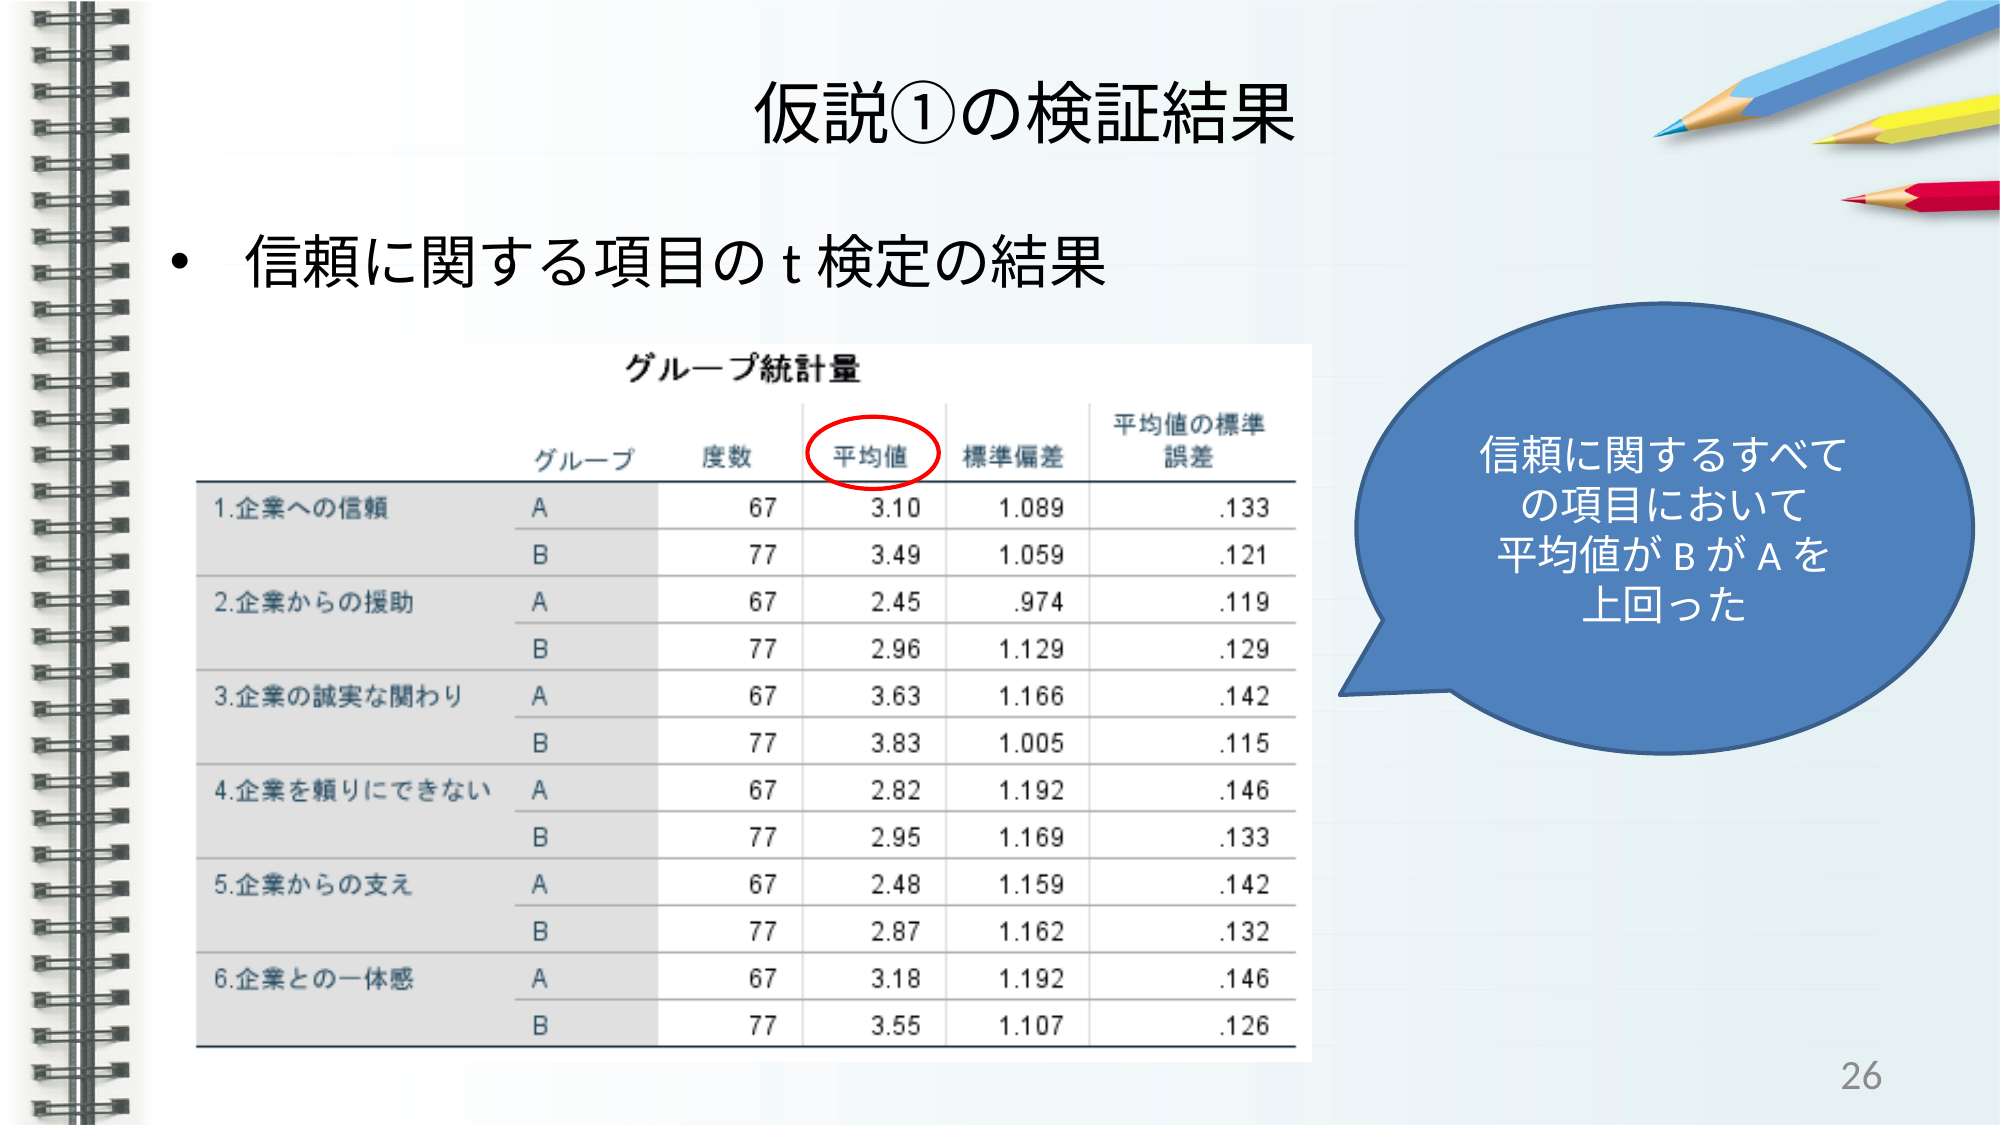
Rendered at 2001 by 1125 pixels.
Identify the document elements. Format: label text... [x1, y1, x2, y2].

text_box 信頼に関する項目のt検定の結果 [154, 217, 1123, 303]
text_box 信頼に関するすべての項目において 平均値がBがAを 上回った [1338, 301, 1976, 756]
picture [0, 0, 2000, 1125]
title 仮説①の検証結果 [151, 45, 1900, 177]
slide_number 26 [1433, 1042, 1900, 1103]
